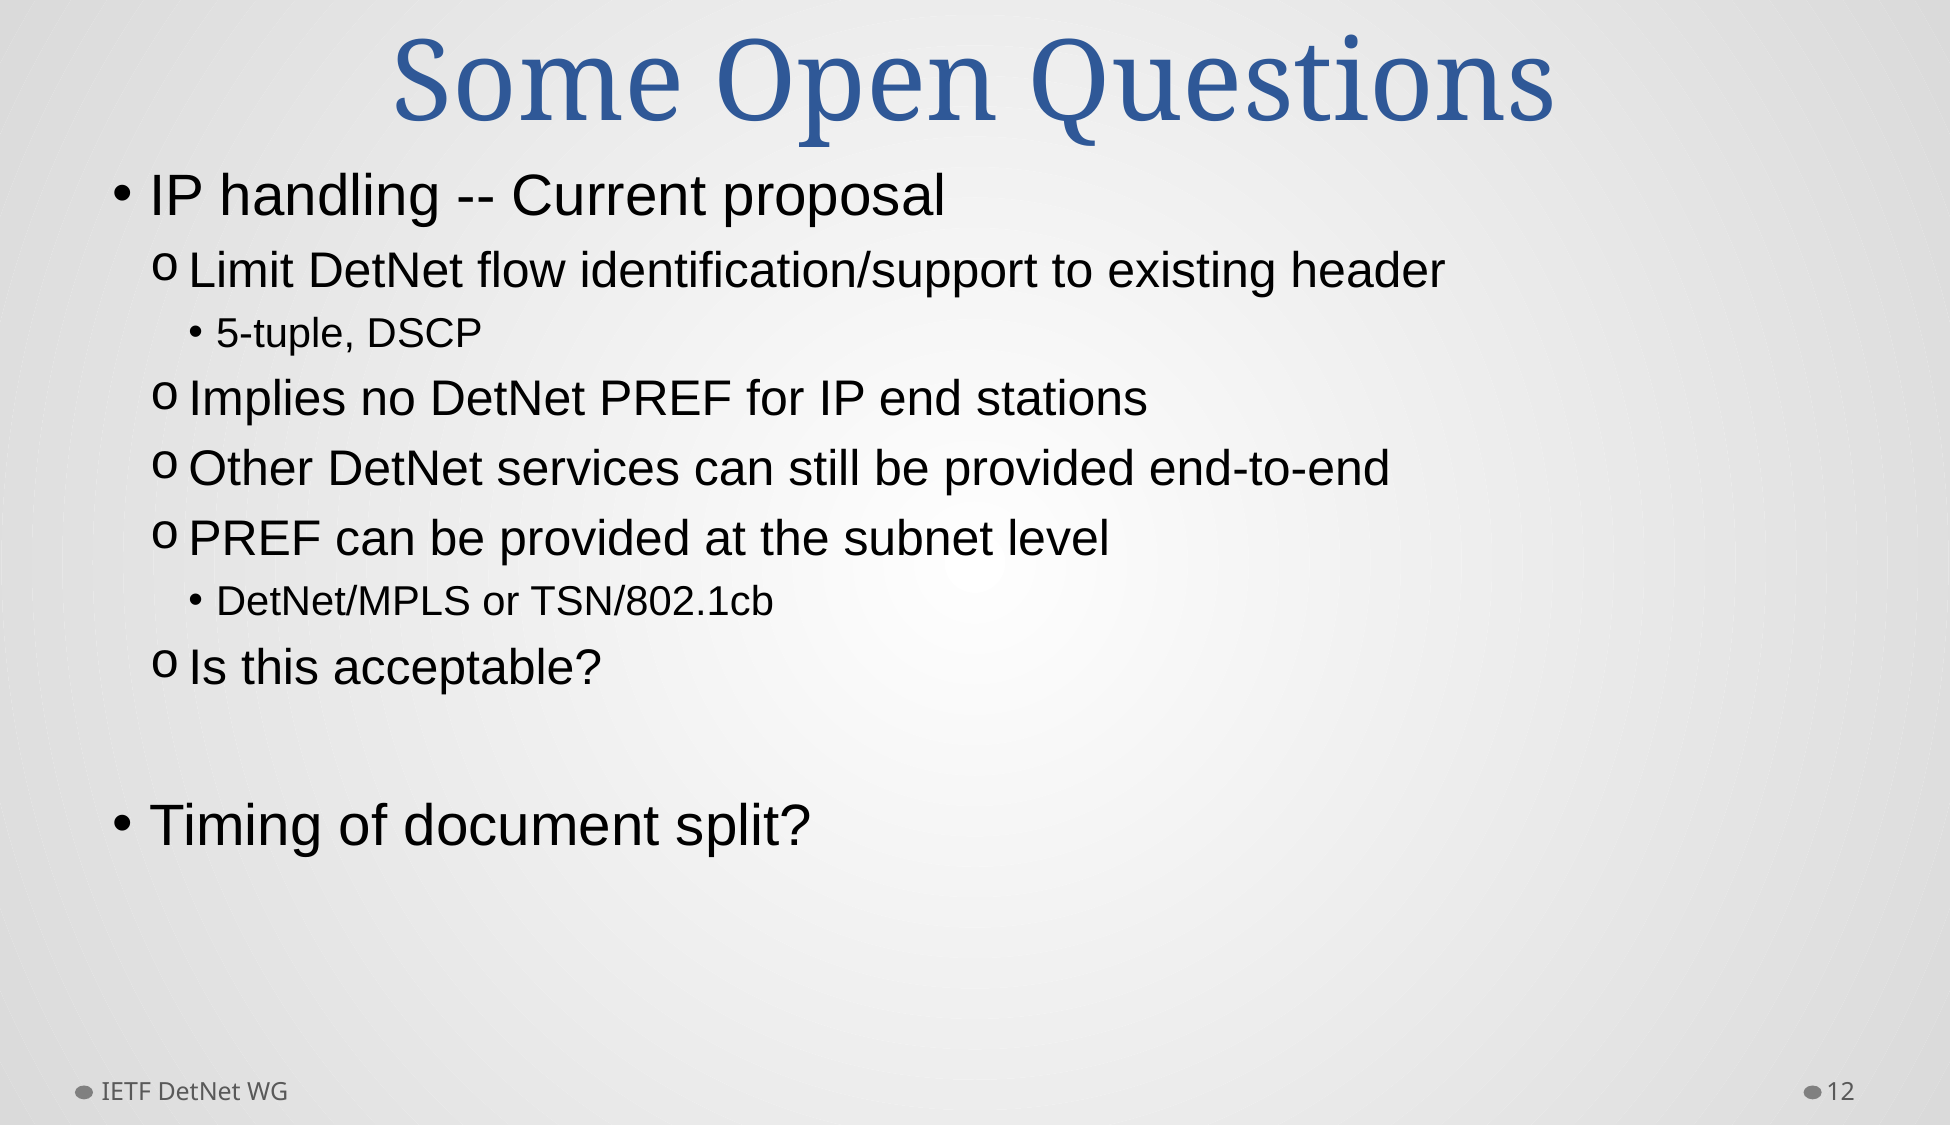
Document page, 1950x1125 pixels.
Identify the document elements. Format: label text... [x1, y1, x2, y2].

list IP handling -- Current proposal Limit DetNet flow identification/support to existing header 5-tuple, DSCP Implies no DetNet PREF for IP end stations Other DetNet services can still be provided end-to-end PREF can be provided at the subnet level DetNet/MPLS or TSN/802.1cb Is this acceptable? Timing of document split? [97, 149, 1853, 1063]
title Some Open Questions [97, 0, 1853, 149]
slide_number 12 [1821, 1062, 1942, 1123]
footer IETF DetNet WG [94, 1062, 702, 1123]
